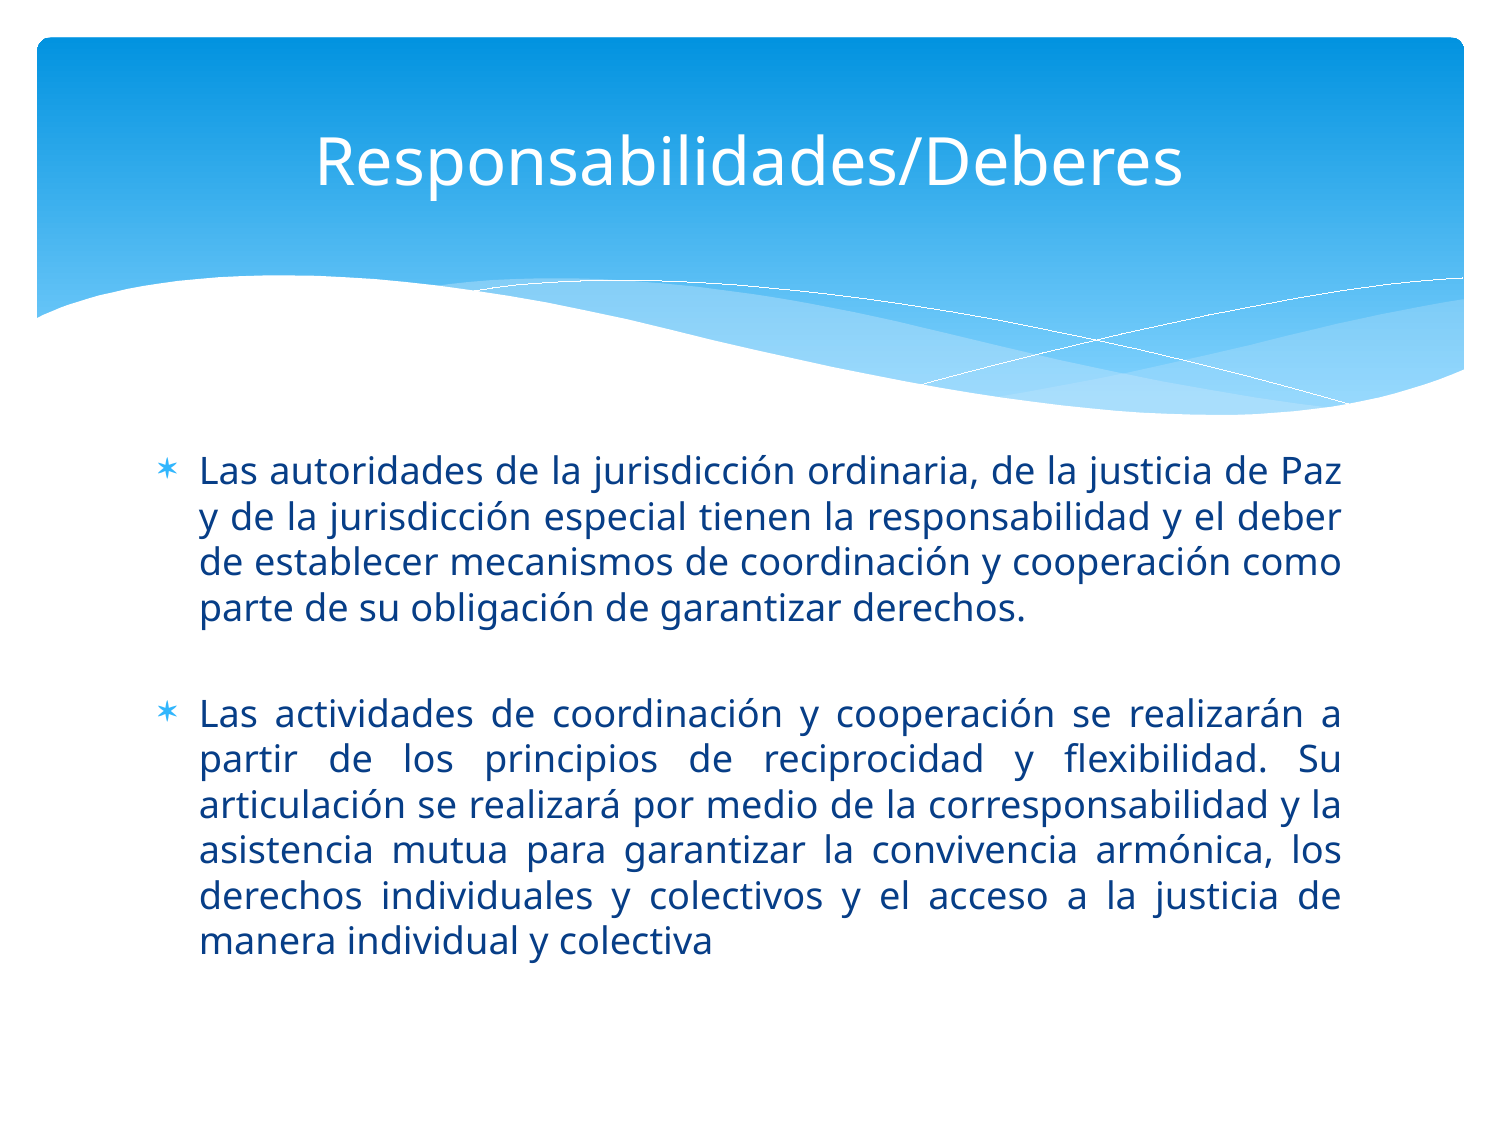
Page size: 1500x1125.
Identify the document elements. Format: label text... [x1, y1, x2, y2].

list Las autoridades de la jurisdicción ordinaria, de la justicia de Paz y de la jurisdicción especial tienen la responsabilidad y el deber de establecer mecanismos de coordinación y cooperación como parte de su obligación de garantizar derechos. Las actividades de coordinación y cooperación se realizarán a partir de los principios de reciprocidad y flexibilidad. Su articulación se realizará por medio de la corresponsabilidad y la asistencia mutua para garantizar la convivencia armónica, los derechos individuales y colectivos y el acceso a la justicia de manera individual y colectiva [143, 438, 1359, 1005]
title Responsabilidades/Deberes [75, 55, 1425, 261]
